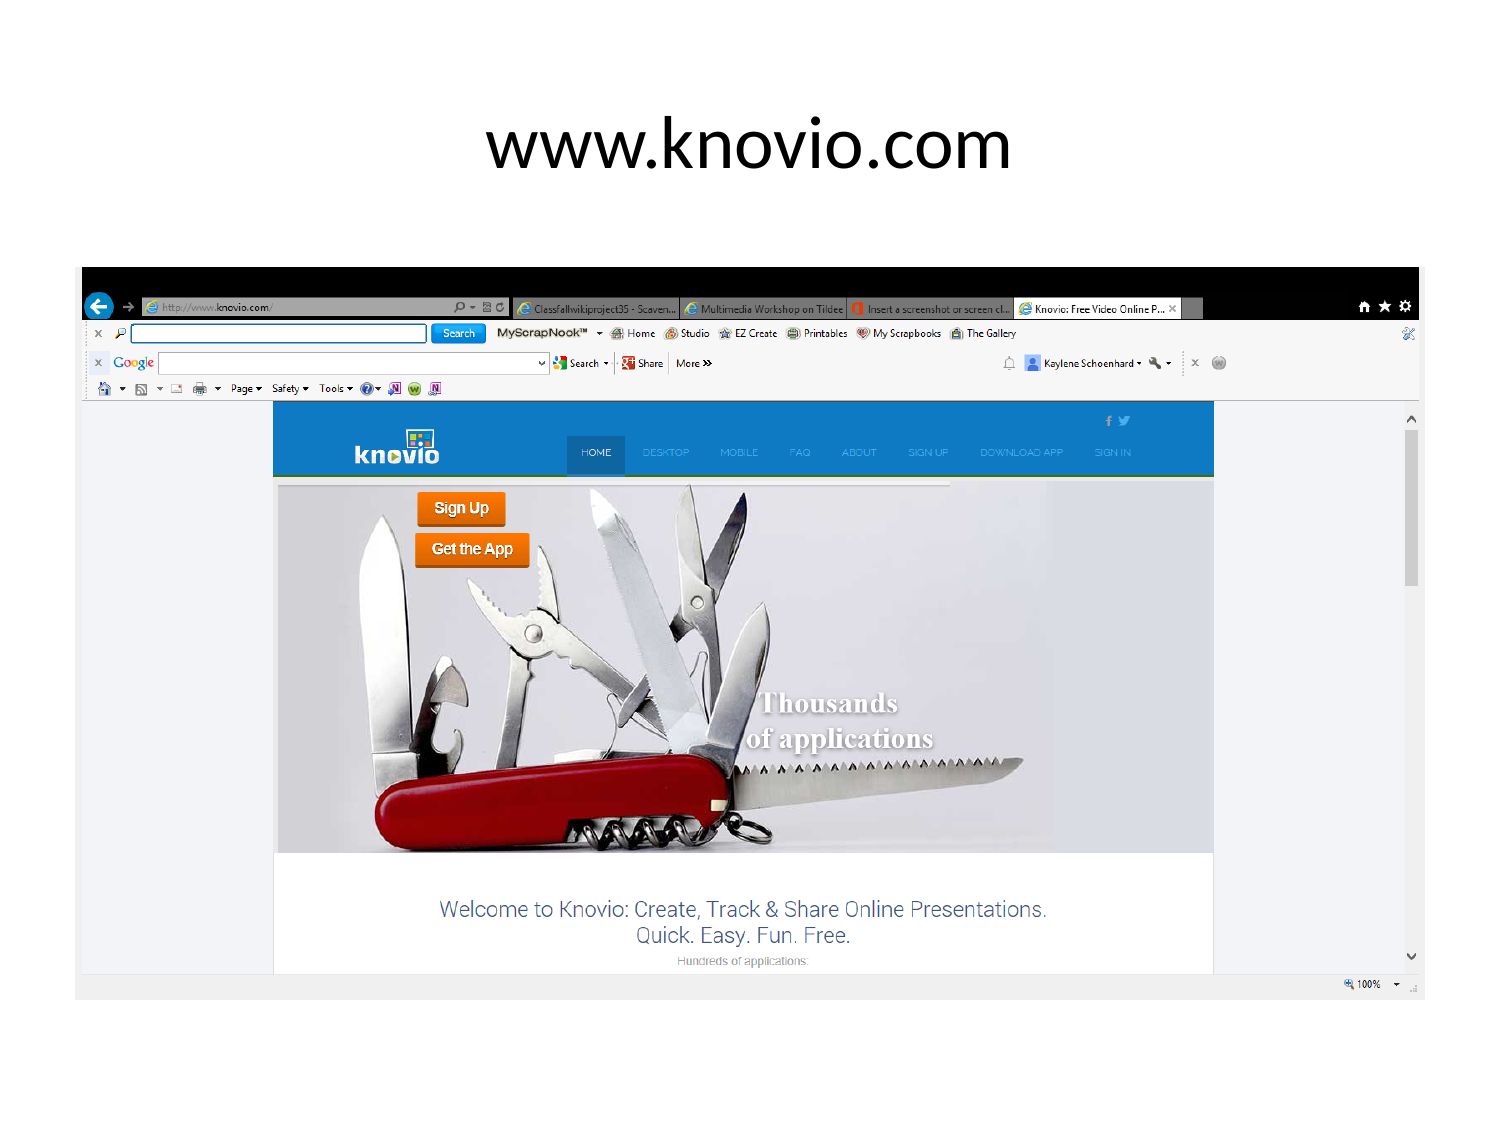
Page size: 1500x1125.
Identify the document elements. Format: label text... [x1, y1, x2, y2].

title www.knovio.com [75, 45, 1425, 233]
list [74, 267, 1426, 1000]
